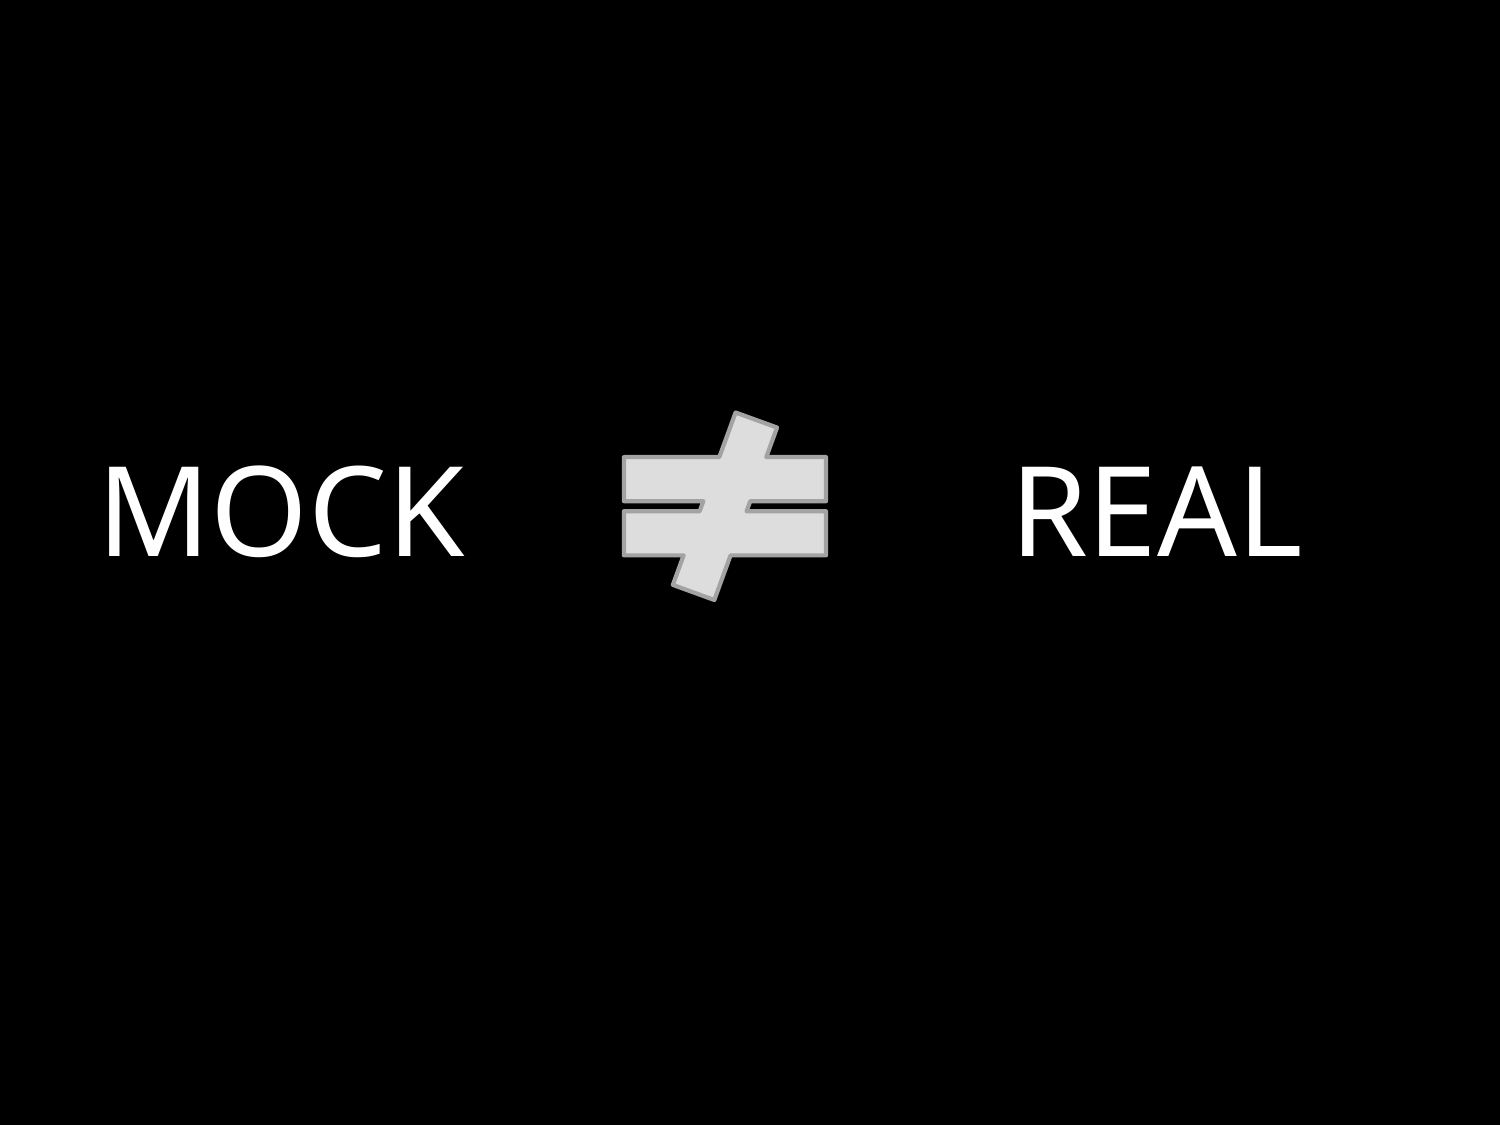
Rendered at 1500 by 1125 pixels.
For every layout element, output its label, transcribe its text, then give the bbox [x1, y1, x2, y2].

text_box [621, 410, 829, 602]
title MOCK [75, 412, 488, 600]
text_box REAL [950, 412, 1363, 600]
